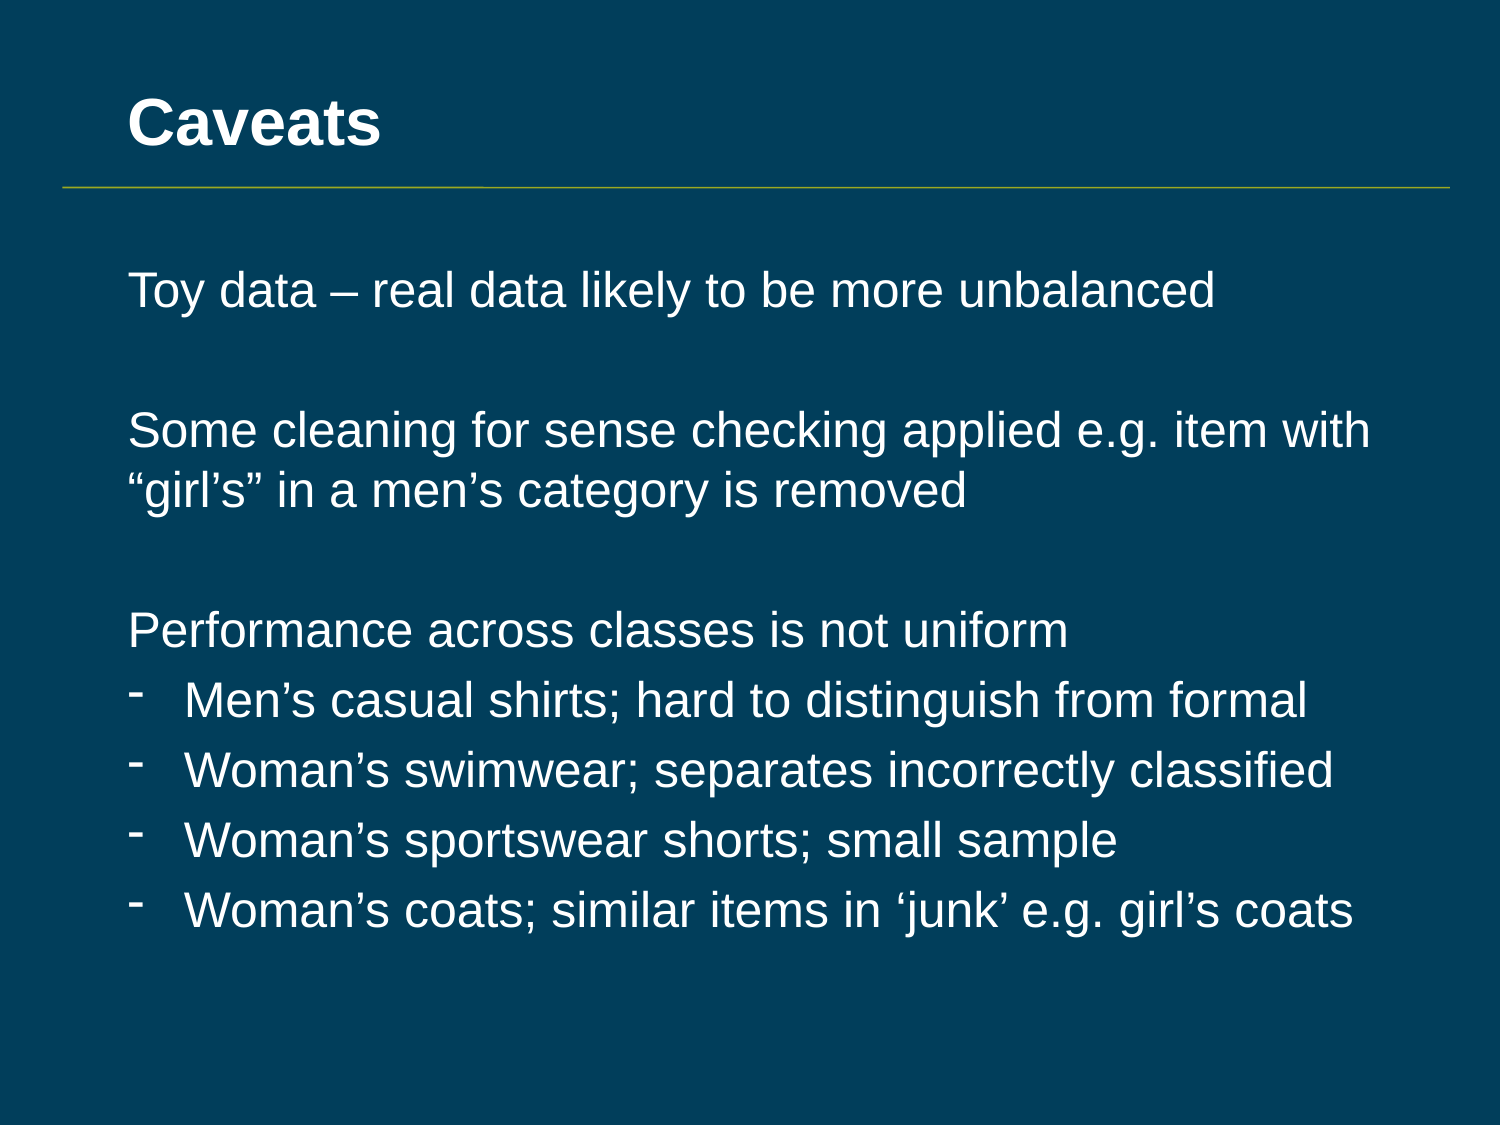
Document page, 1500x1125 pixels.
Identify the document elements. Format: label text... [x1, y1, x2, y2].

title Caveats [112, 24, 1388, 213]
list Toy data – real data likely to be more unbalanced Some cleaning for sense checking applied e.g. item with “girl’s” in a men’s category is removed Performance across classes is not uniform Men’s casual shirts; hard to distinguish from formal Woman’s swimwear; separates incorrectly classified Woman’s sportswear shorts; small sample Woman’s coats; similar items in ‘junk’ e.g. girl’s coats [112, 249, 1388, 1001]
